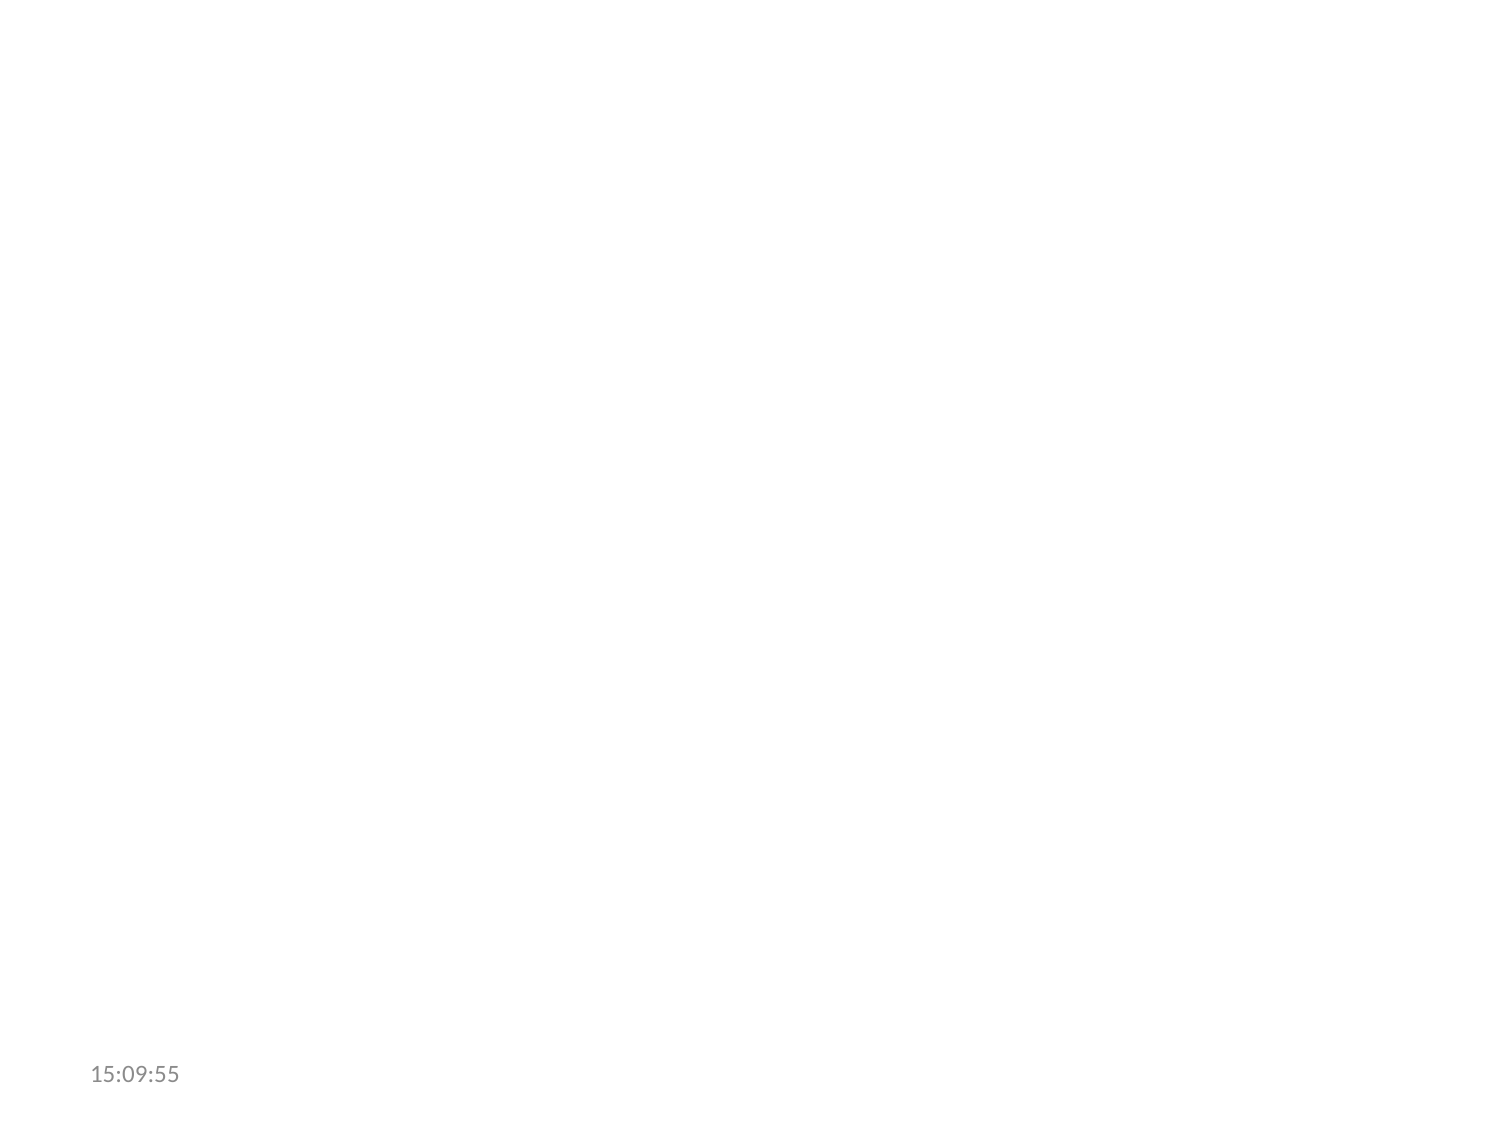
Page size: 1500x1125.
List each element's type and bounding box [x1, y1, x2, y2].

slide_number [75, 1042, 425, 1103]
